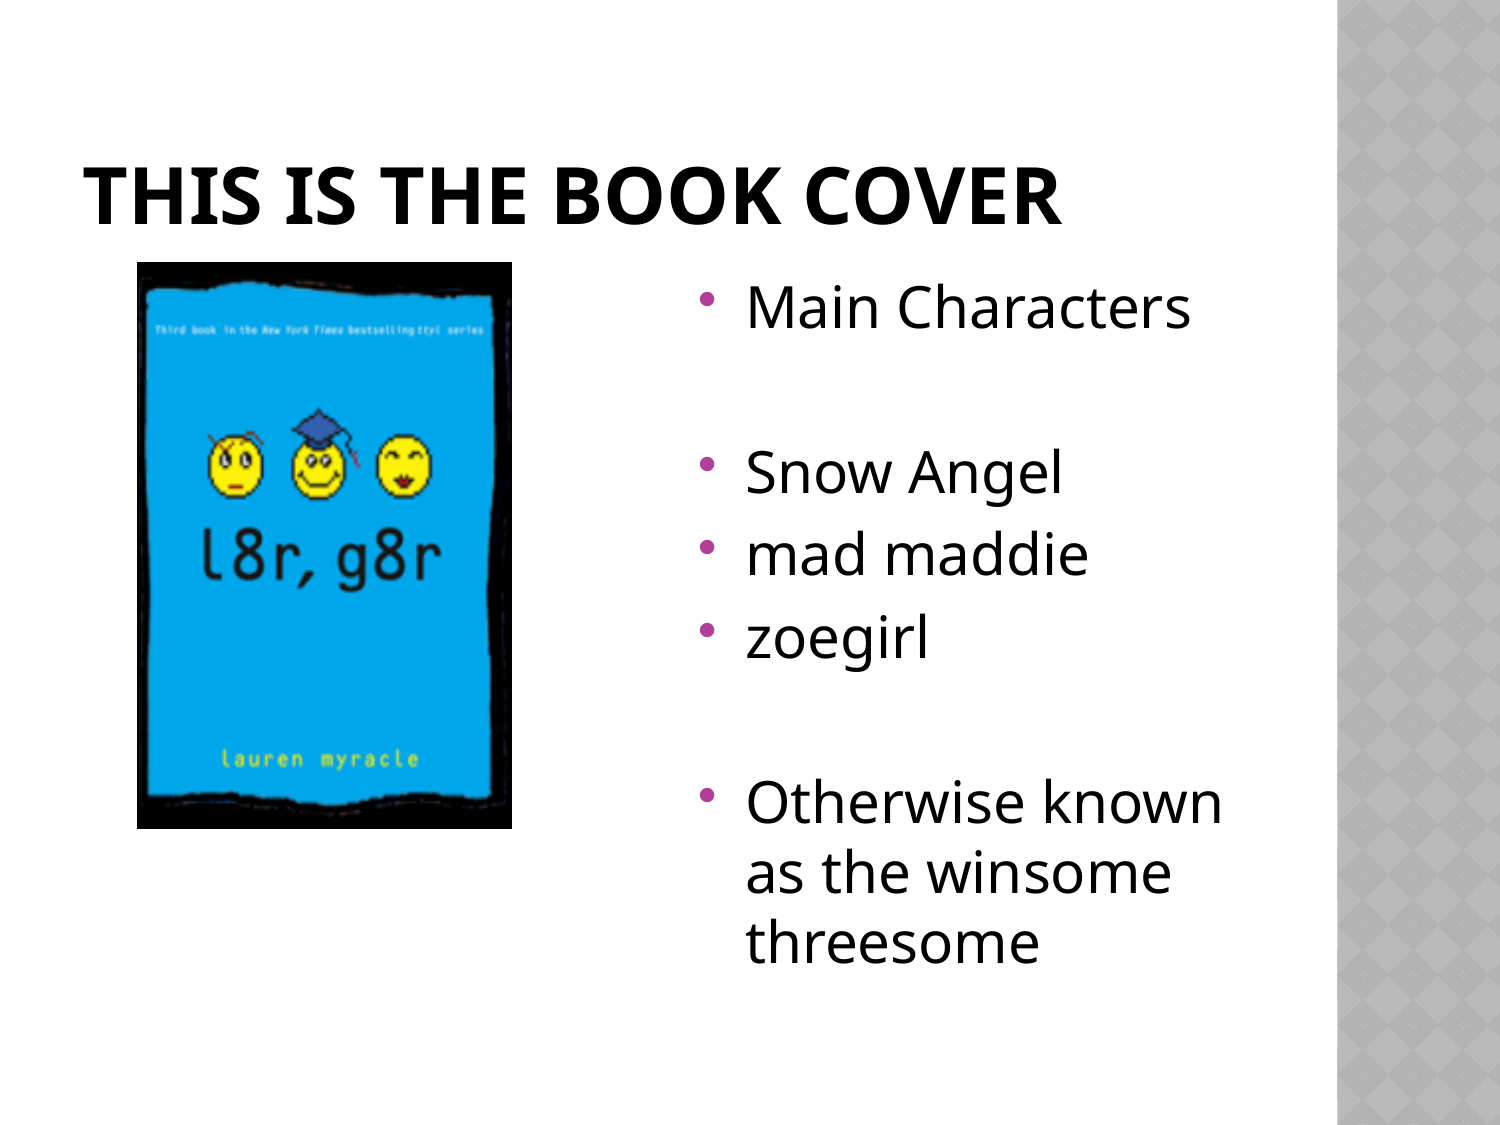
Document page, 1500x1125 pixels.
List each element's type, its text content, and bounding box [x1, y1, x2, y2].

list Main Characters Snow Angel mad maddie zoegirl Otherwise known as the winsome threesome [685, 262, 1263, 1005]
title This is the book cover [75, 52, 1263, 240]
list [136, 262, 512, 830]
